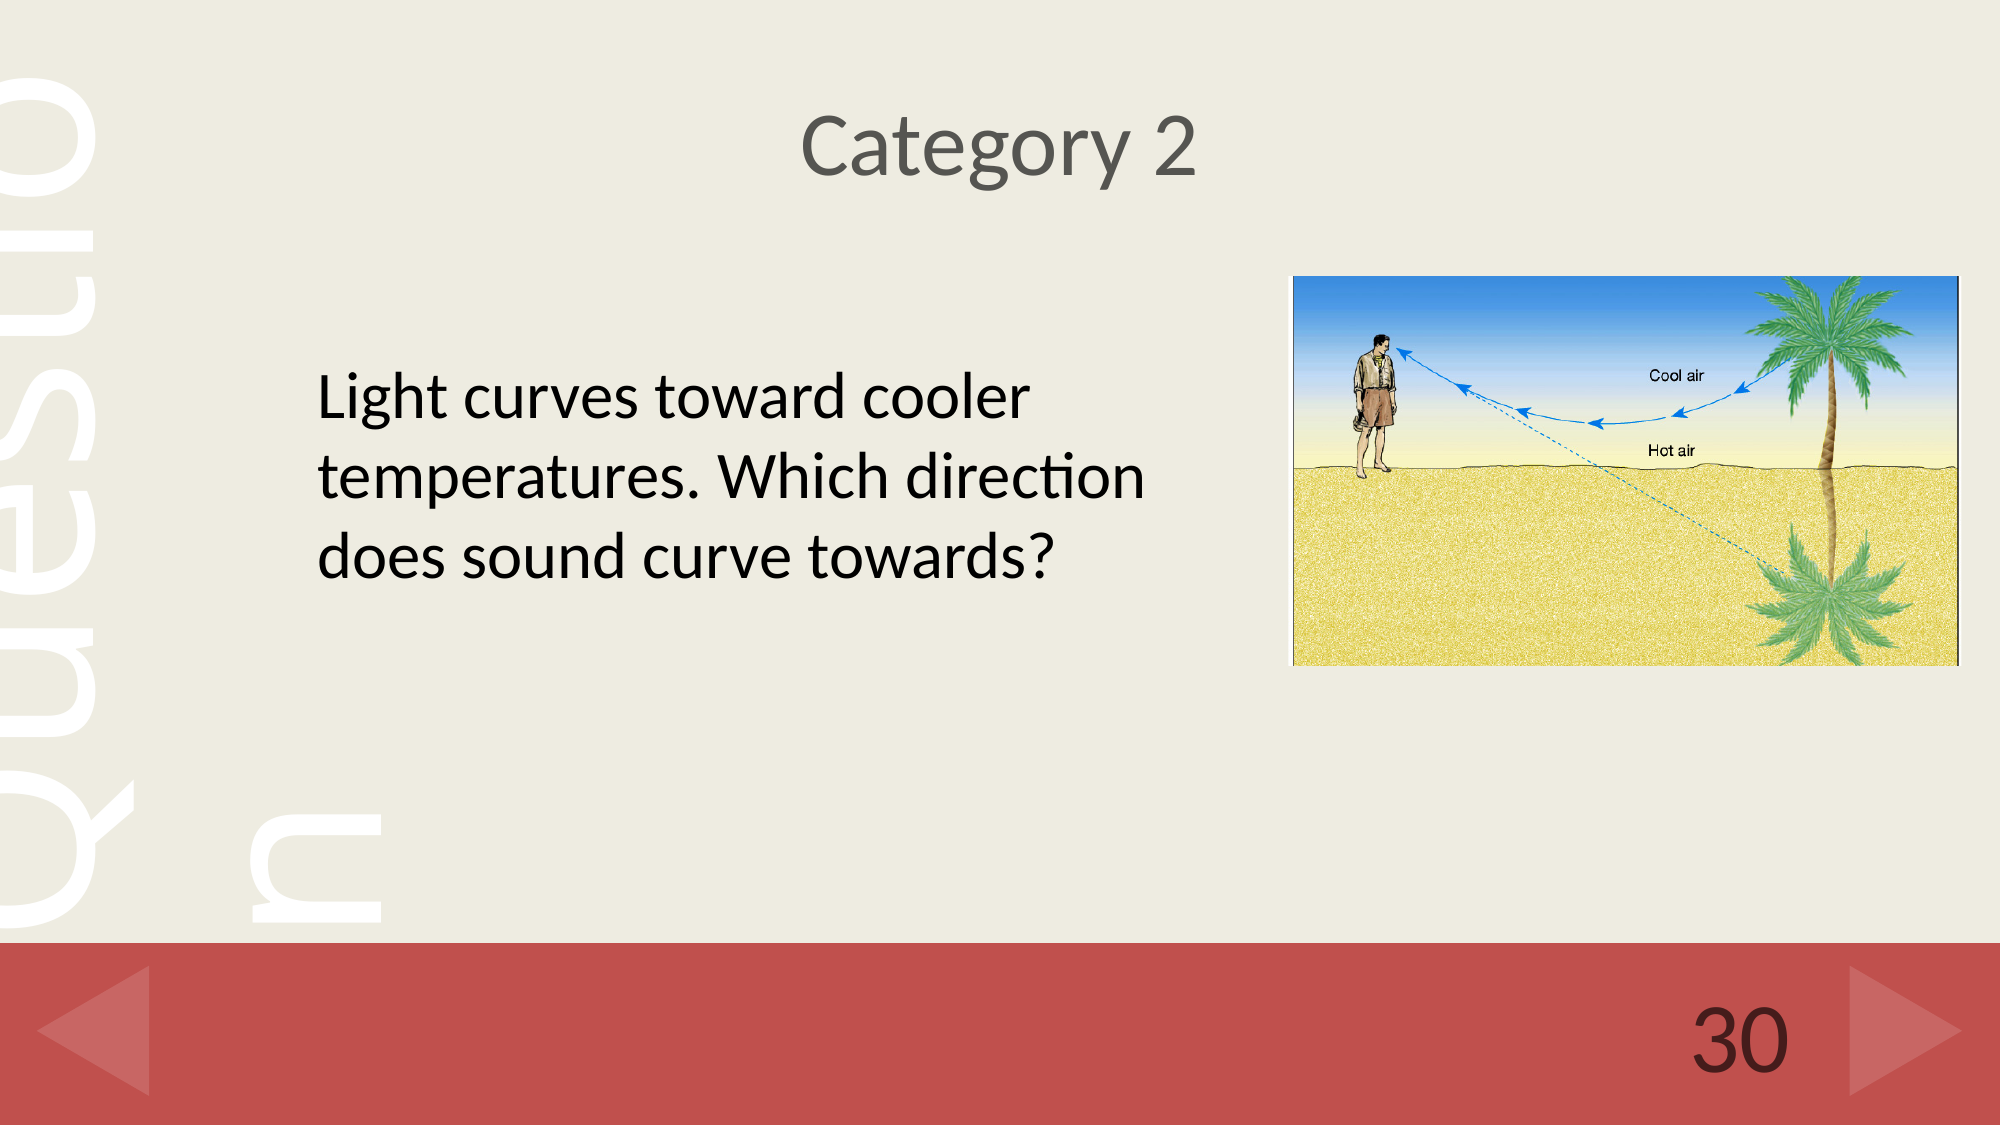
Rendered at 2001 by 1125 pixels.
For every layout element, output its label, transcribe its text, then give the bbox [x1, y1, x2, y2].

picture [1288, 276, 1962, 667]
list Light curves toward cooler temperatures. Which direction does sound curve towards? [302, 307, 1283, 636]
title Category 2 [99, 45, 1900, 233]
list 30 [1494, 967, 1806, 1097]
